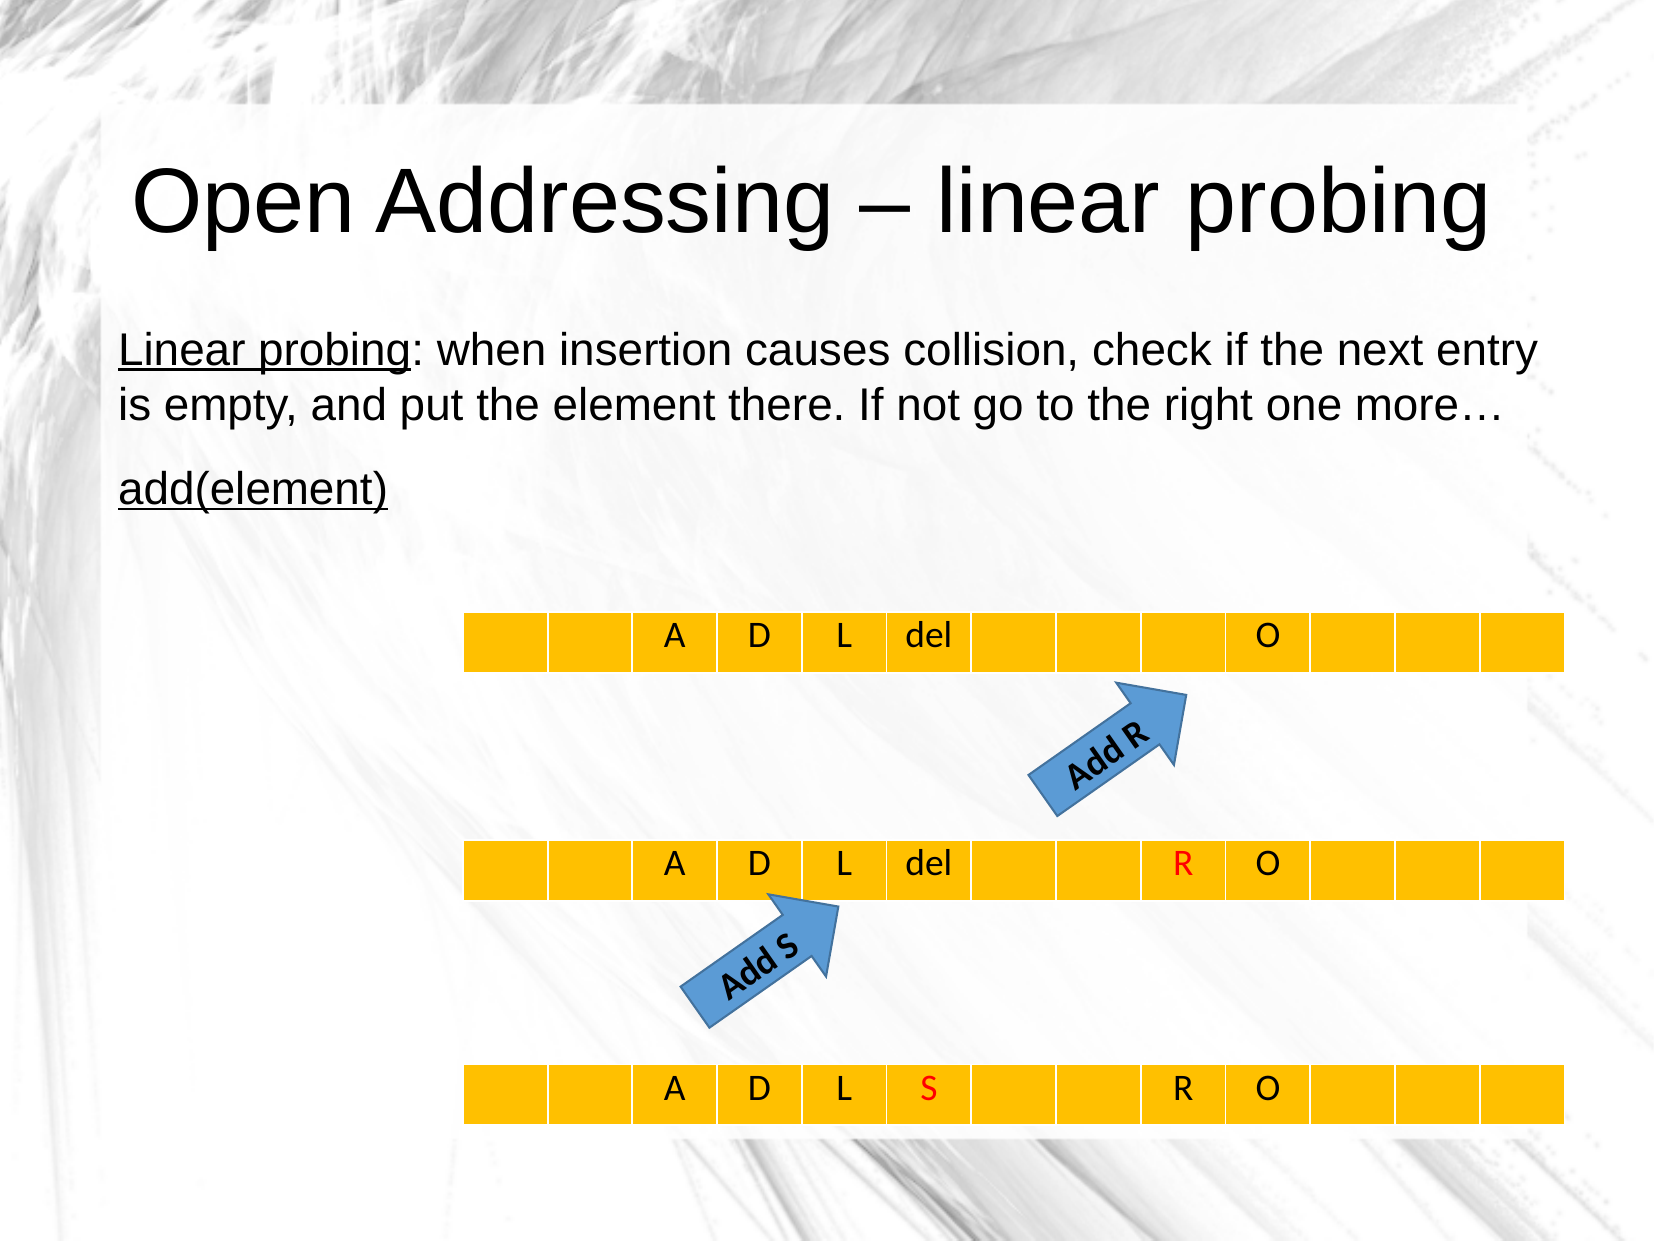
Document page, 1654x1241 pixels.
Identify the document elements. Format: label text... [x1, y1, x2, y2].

table_header [549, 1065, 631, 1124]
table_header [464, 613, 547, 672]
table_header [1481, 841, 1564, 900]
table_header [1057, 841, 1140, 900]
table_header [549, 841, 631, 900]
text_box Add S [679, 892, 840, 1030]
table_header D [718, 613, 801, 672]
table_header A [633, 613, 716, 672]
table_header [1396, 1065, 1479, 1124]
table_header [1057, 1065, 1140, 1124]
table_header [1311, 1065, 1394, 1124]
table_header R [1142, 841, 1225, 900]
table_header [1396, 841, 1479, 900]
picture [0, 0, 1654, 1241]
table_header [1057, 613, 1140, 672]
table_header L [803, 1065, 886, 1124]
table_header R [1142, 1065, 1225, 1124]
table_header [1481, 613, 1564, 672]
table_header [1142, 613, 1225, 672]
table_header L [803, 613, 886, 672]
list Linear probing: when insertion causes collision, check if the next entry is empty, and put the element there. If not go to the right one more… add(element) [118, 319, 1571, 1102]
table_header O [1226, 1065, 1309, 1124]
table_header [1396, 613, 1479, 672]
table_header del [887, 613, 970, 672]
table_header D [718, 841, 801, 900]
table_header [972, 1065, 1055, 1124]
table_header del [887, 841, 970, 900]
table_header O [1226, 613, 1309, 672]
table_header [1311, 613, 1394, 672]
table_header A [633, 1065, 716, 1124]
table_header [1311, 841, 1394, 900]
text_box Add R [1027, 681, 1188, 818]
table_header S [887, 1065, 970, 1124]
table_header [972, 841, 1055, 900]
table_header [464, 1065, 547, 1124]
table_header [464, 841, 547, 900]
table_header D [718, 1065, 801, 1124]
table_header A [633, 841, 716, 900]
table_header [549, 613, 631, 672]
table_header [972, 613, 1055, 672]
table_header O [1226, 841, 1309, 900]
table_header [1481, 1065, 1564, 1124]
title Open Addressing – linear probing [118, 112, 1506, 281]
table_header L [803, 841, 886, 900]
